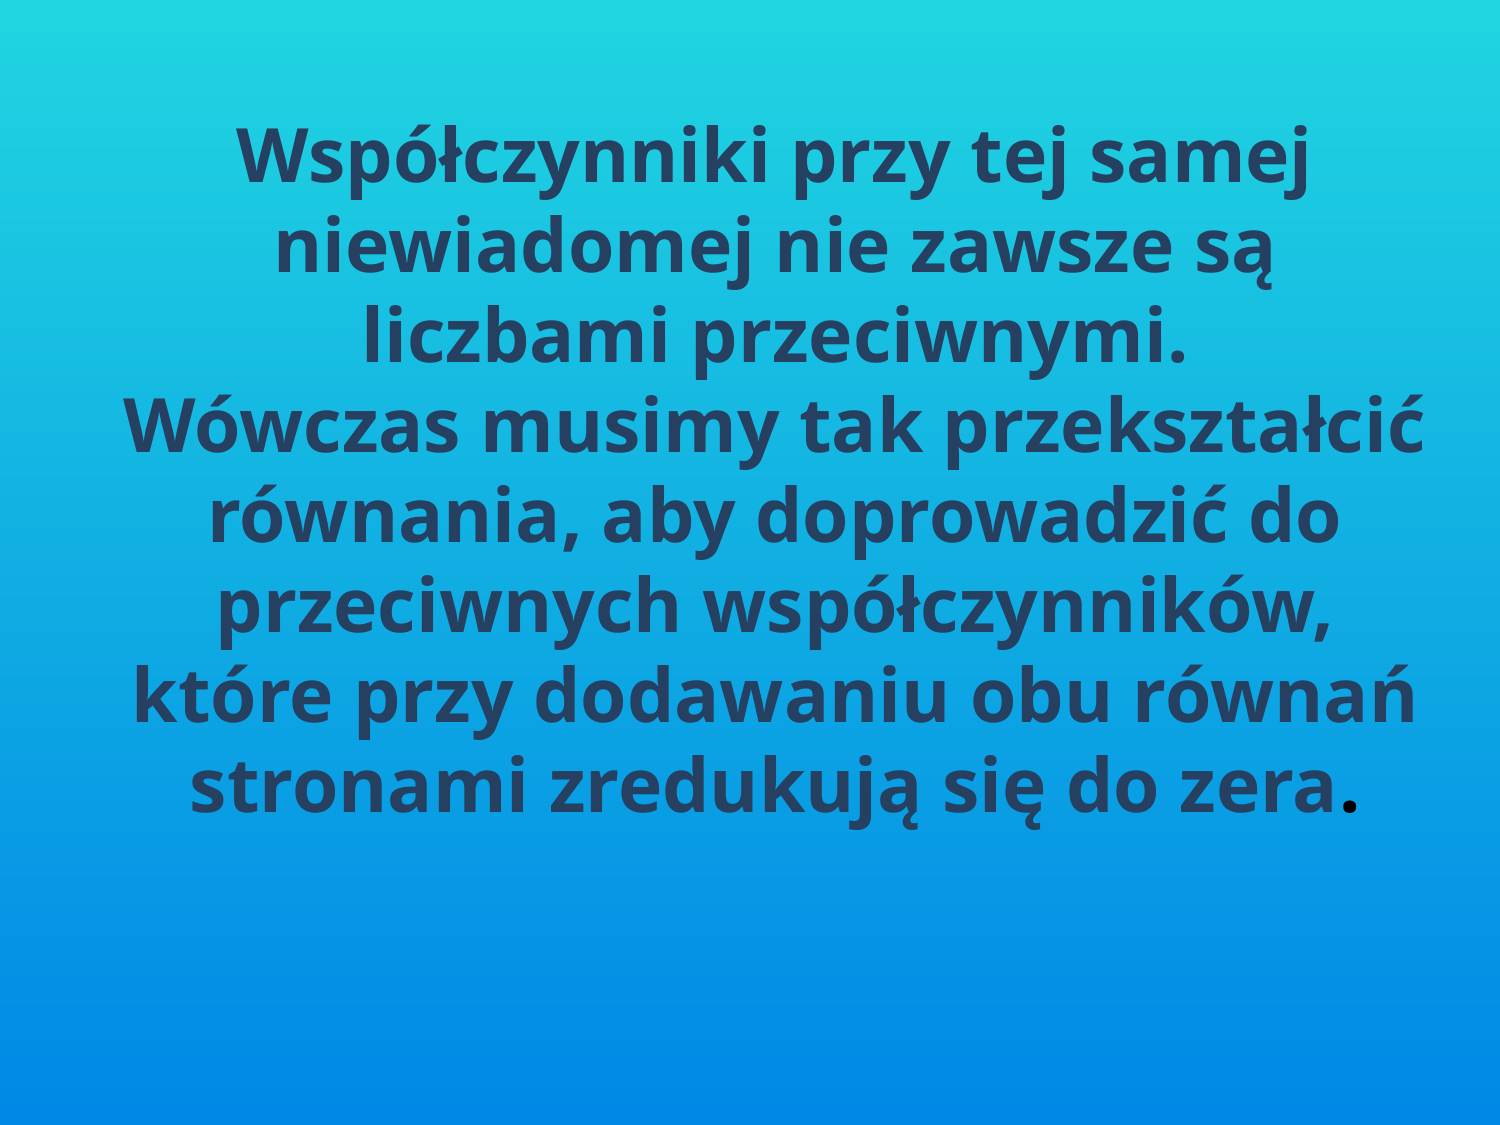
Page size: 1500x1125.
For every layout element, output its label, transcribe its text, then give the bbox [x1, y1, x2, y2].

picture [1376, 681, 1412, 721]
picture [622, 771, 658, 812]
picture [1267, 771, 1292, 811]
picture [1165, 576, 1203, 631]
picture [422, 592, 432, 631]
picture [962, 592, 993, 631]
title Współczynniki przy tej samej niewiadomej nie zawsze są liczbami przeciwnymi. Wówczas musimy tak przekształcić równania, aby doprowadzić do przeciwnych współczynników, które przy dodawaniu obu równań stronami zredukują się do zera. [100, 373, 1451, 561]
picture [437, 682, 468, 721]
picture [599, 591, 630, 632]
picture [898, 576, 919, 631]
picture [228, 665, 246, 676]
picture [345, 771, 381, 811]
picture [884, 666, 895, 675]
picture [1070, 756, 1107, 812]
picture [537, 666, 574, 722]
picture [881, 771, 917, 829]
picture [138, 666, 175, 721]
picture [810, 591, 847, 649]
picture [1253, 592, 1313, 631]
picture [946, 771, 976, 812]
picture [422, 576, 433, 585]
picture [214, 681, 252, 722]
picture [1224, 575, 1242, 586]
picture [1143, 576, 1154, 585]
picture [512, 756, 523, 765]
picture [1143, 592, 1153, 631]
picture [715, 772, 752, 812]
picture [473, 682, 512, 739]
picture [381, 591, 412, 632]
picture [1296, 771, 1331, 812]
picture [885, 682, 894, 721]
picture [221, 591, 258, 649]
picture [1220, 771, 1256, 812]
picture [860, 756, 871, 765]
picture [1183, 665, 1201, 676]
picture [1117, 771, 1155, 812]
picture [986, 772, 995, 811]
picture [1070, 682, 1107, 722]
picture [1044, 591, 1081, 631]
picture [639, 576, 676, 631]
picture [924, 591, 955, 632]
picture [584, 681, 622, 722]
picture [1169, 681, 1207, 722]
picture [1093, 591, 1130, 631]
picture [974, 681, 1012, 722]
picture [229, 763, 256, 812]
picture [269, 591, 295, 631]
picture [855, 591, 893, 632]
picture [678, 681, 713, 722]
picture [788, 681, 823, 722]
picture [811, 772, 848, 812]
picture [513, 772, 522, 811]
picture [766, 756, 803, 811]
picture [666, 756, 703, 812]
picture [193, 771, 223, 812]
picture [266, 771, 291, 811]
picture [1006, 771, 1042, 829]
picture [907, 682, 944, 722]
picture [441, 592, 501, 631]
picture [1182, 772, 1213, 811]
picture [360, 681, 396, 739]
picture [552, 772, 583, 811]
picture [1388, 665, 1406, 676]
picture [1345, 802, 1355, 812]
picture [296, 771, 334, 812]
picture [850, 772, 870, 829]
picture [1315, 624, 1328, 641]
picture [1212, 682, 1272, 721]
picture [985, 756, 996, 765]
picture [391, 771, 426, 812]
picture [1139, 681, 1164, 721]
picture [1327, 681, 1362, 722]
picture [300, 592, 331, 631]
picture [704, 592, 764, 631]
picture [293, 681, 329, 722]
picture [554, 592, 593, 649]
picture [997, 592, 1036, 649]
picture [592, 771, 617, 811]
picture [869, 575, 887, 586]
picture [631, 666, 668, 722]
picture [264, 681, 289, 721]
picture [721, 682, 781, 721]
picture [509, 591, 546, 631]
picture [1023, 666, 1059, 722]
picture [440, 771, 500, 811]
picture [836, 681, 872, 721]
picture [180, 673, 207, 722]
picture [337, 591, 373, 632]
picture [407, 681, 432, 721]
picture [1281, 681, 1317, 721]
picture [1210, 591, 1248, 632]
picture [770, 591, 800, 632]
